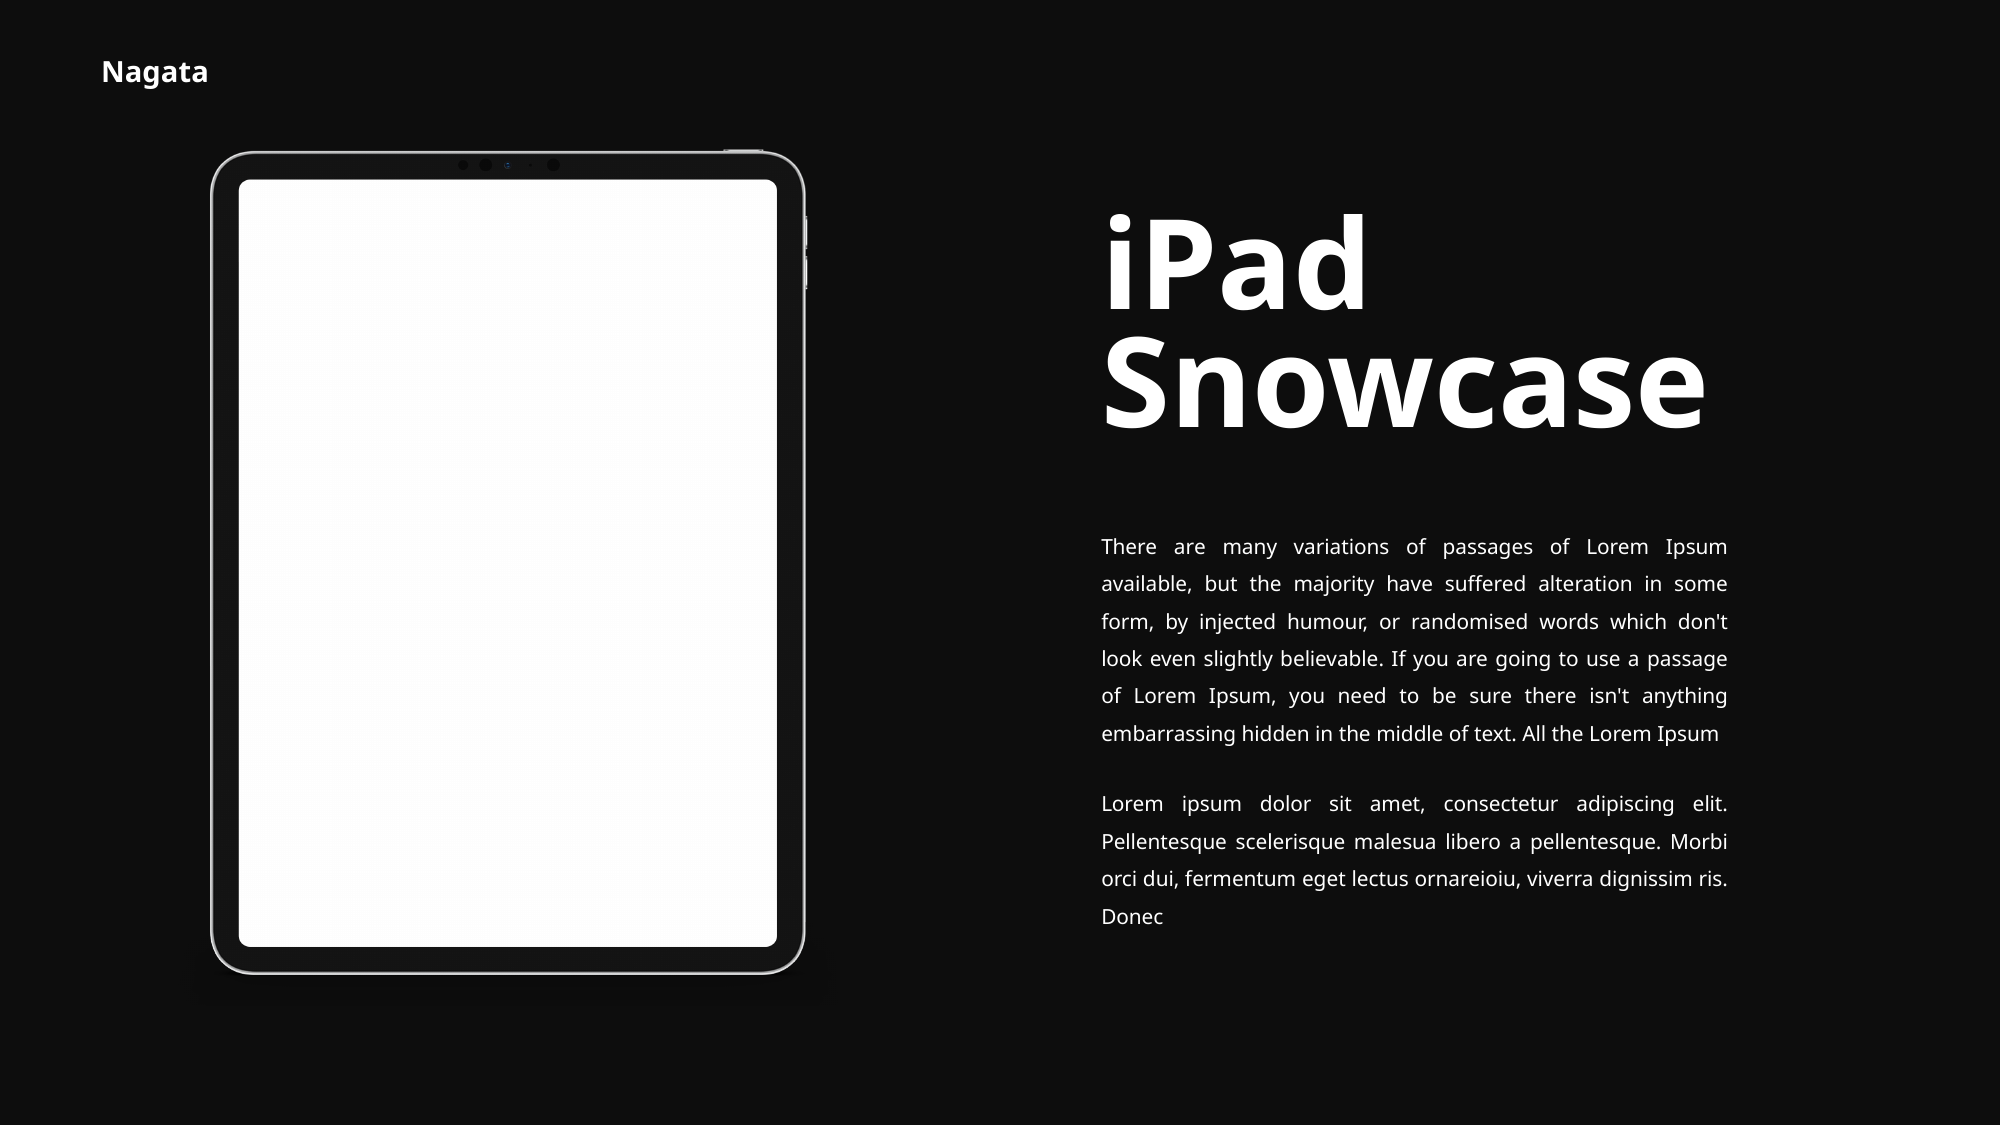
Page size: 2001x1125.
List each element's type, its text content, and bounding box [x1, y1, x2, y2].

text_box Snowcase [1086, 294, 1800, 460]
text_box Lorem ipsum dolor sit amet, consectetur adipiscing elit. Pellentesque scelerisque malesua libero a pellentesque. Morbi orci dui, fermentum eget lectus ornareioiu, viverra dignissim ris. Donec [1086, 771, 1743, 936]
text_box iPad [1086, 177, 1800, 294]
text_box There are many variations of passages of Lorem Ipsum available, but the majority have suffered alteration in some form, by injected humour, or randomised words which don't look even slightly believable. If you are going to use a passage of Lorem Ipsum, you need to be sure there isn't anything embarrassing hidden in the middle of text. All the Lorem Ipsum [1086, 513, 1743, 753]
picture [177, 119, 839, 1006]
text_box Nagata [86, 46, 275, 96]
